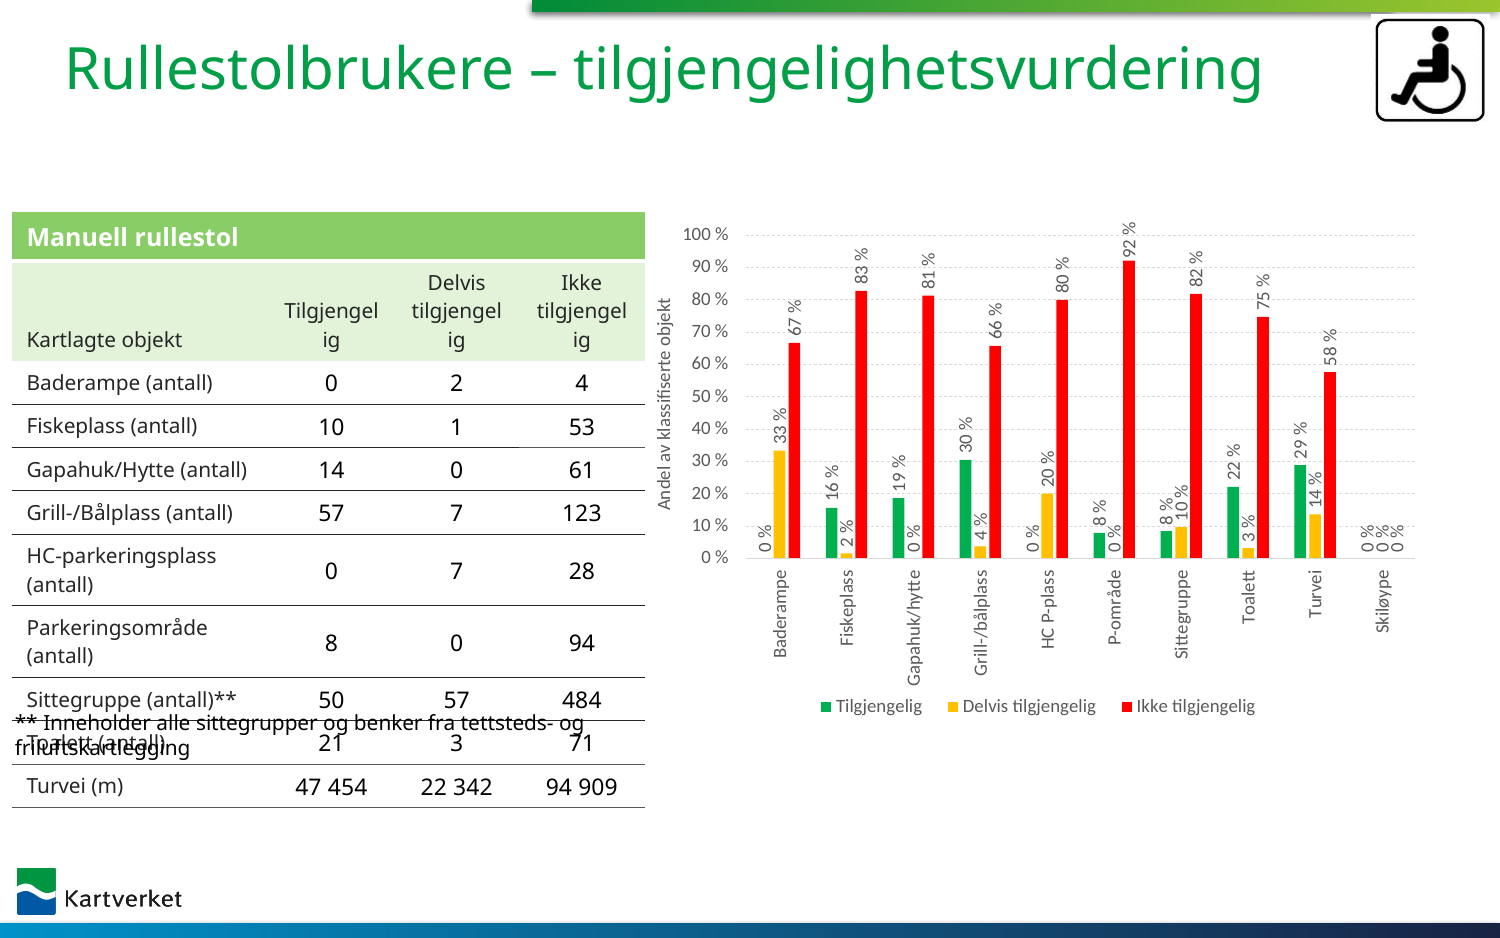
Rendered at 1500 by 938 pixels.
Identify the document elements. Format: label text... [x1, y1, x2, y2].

table_cell 57 [269, 491, 394, 534]
table_cell 94 909 [519, 768, 645, 807]
table_cell Kartlagte objekt [12, 263, 269, 361]
table_cell Tilgjengelig [269, 263, 394, 361]
table_cell 484 [519, 678, 638, 702]
table_cell Sittegruppe (antall)** [12, 678, 269, 702]
picture [1371, 13, 1491, 127]
text_box ** Inneholder alle sittegrupper og benker fra tettsteds- og friluftskartlegging [0, 702, 745, 768]
table_cell Delvis tilgjengelig [394, 263, 519, 361]
table_cell 1 [394, 405, 519, 447]
table_cell 94 [519, 606, 638, 677]
table_cell Fiskeplass (antall) [12, 405, 269, 447]
table_cell 50 [269, 678, 394, 702]
table_cell 0 [394, 606, 519, 677]
table_cell Gapahuk/Hytte (antall) [12, 448, 269, 490]
table_header Manuell rullestol [12, 212, 645, 259]
table_cell 0 [269, 535, 394, 605]
table_cell HC-parkeringsplass (antall) [12, 535, 269, 605]
table_cell 0 [394, 448, 519, 490]
table_cell 7 [394, 535, 519, 605]
table_cell 57 [394, 678, 519, 702]
table_cell 7 [394, 491, 519, 534]
table_cell 61 [519, 448, 638, 490]
table_cell Parkeringsområde (antall) [12, 606, 269, 677]
table_cell Baderampe (antall) [12, 361, 269, 404]
table_cell 47 454 [269, 768, 394, 807]
table_cell 28 [519, 535, 638, 605]
text_box Rullestolbrukere – tilgjengelighetsvurdering [49, 12, 1372, 109]
table_cell Ikke tilgjengelig [519, 263, 638, 361]
table_cell 2 [394, 361, 519, 404]
table_cell 8 [269, 606, 394, 677]
table_cell 53 [519, 405, 638, 447]
table_cell Grill-/Bålplass (antall) [12, 491, 269, 534]
table_cell 4 [519, 361, 638, 404]
table_cell 22 342 [394, 768, 519, 807]
table_cell 10 [269, 405, 394, 447]
table_cell 123 [519, 491, 638, 534]
table_cell 14 [269, 448, 394, 490]
table_cell 0 [269, 361, 394, 404]
table_cell Turvei (m) [12, 768, 269, 807]
picture [643, 218, 1427, 728]
